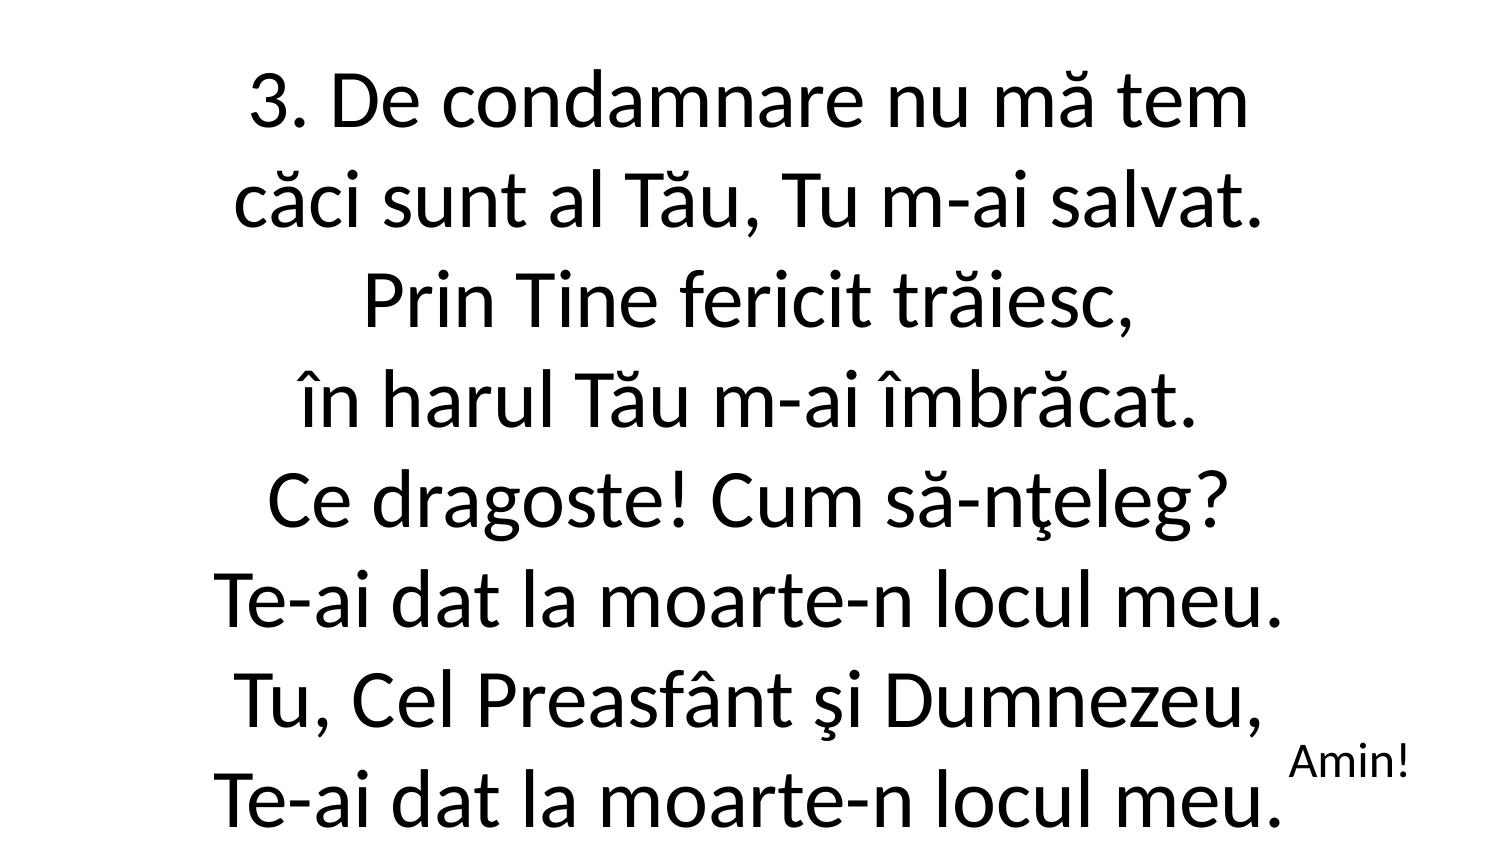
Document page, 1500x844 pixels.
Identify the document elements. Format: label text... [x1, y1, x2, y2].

text_box 3. De condamnare nu mă tem căci sunt al Tău, Tu m-ai salvat. Prin Tine fericit trăiesc, în harul Tău m-ai îmbrăcat. Ce dragoste! Cum să-nţeleg? Te-ai dat la moarte-n locul meu. Tu, Cel Preasfânt şi Dumnezeu, Te-ai dat la moarte-n locul meu. [198, 0, 1302, 844]
text_box Amin! [1273, 674, 1427, 795]
